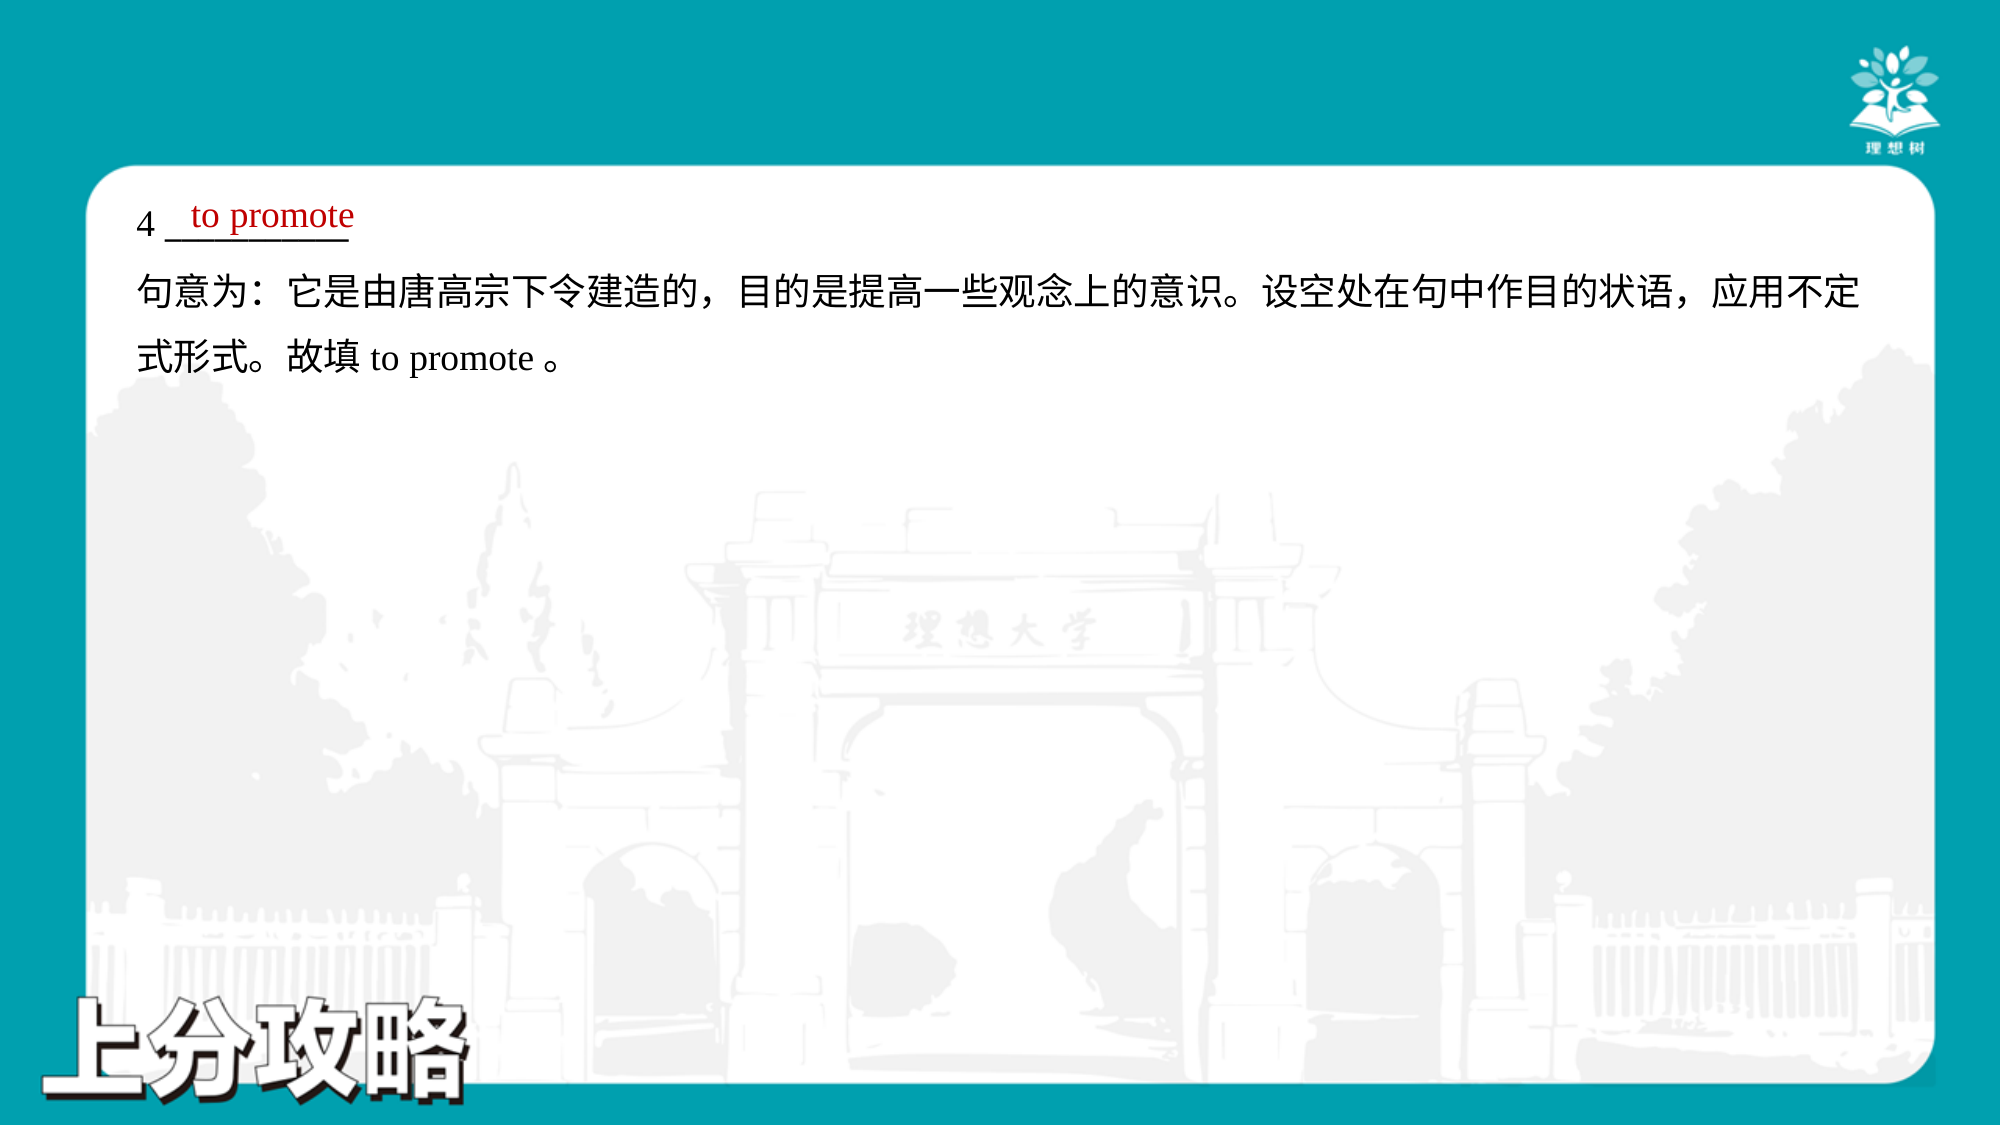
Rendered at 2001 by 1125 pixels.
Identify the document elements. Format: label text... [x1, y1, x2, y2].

text_box 句意为：它是由唐高宗下令建造的，目的是提高一些观念上的意识。设空处在句中作目的状语，应用不定 式形式。故填to promote。 [136, 244, 1865, 371]
text_box to promote [172, 168, 374, 228]
picture [0, 0, 2000, 1125]
text_box 4 ___________ [136, 176, 1865, 237]
